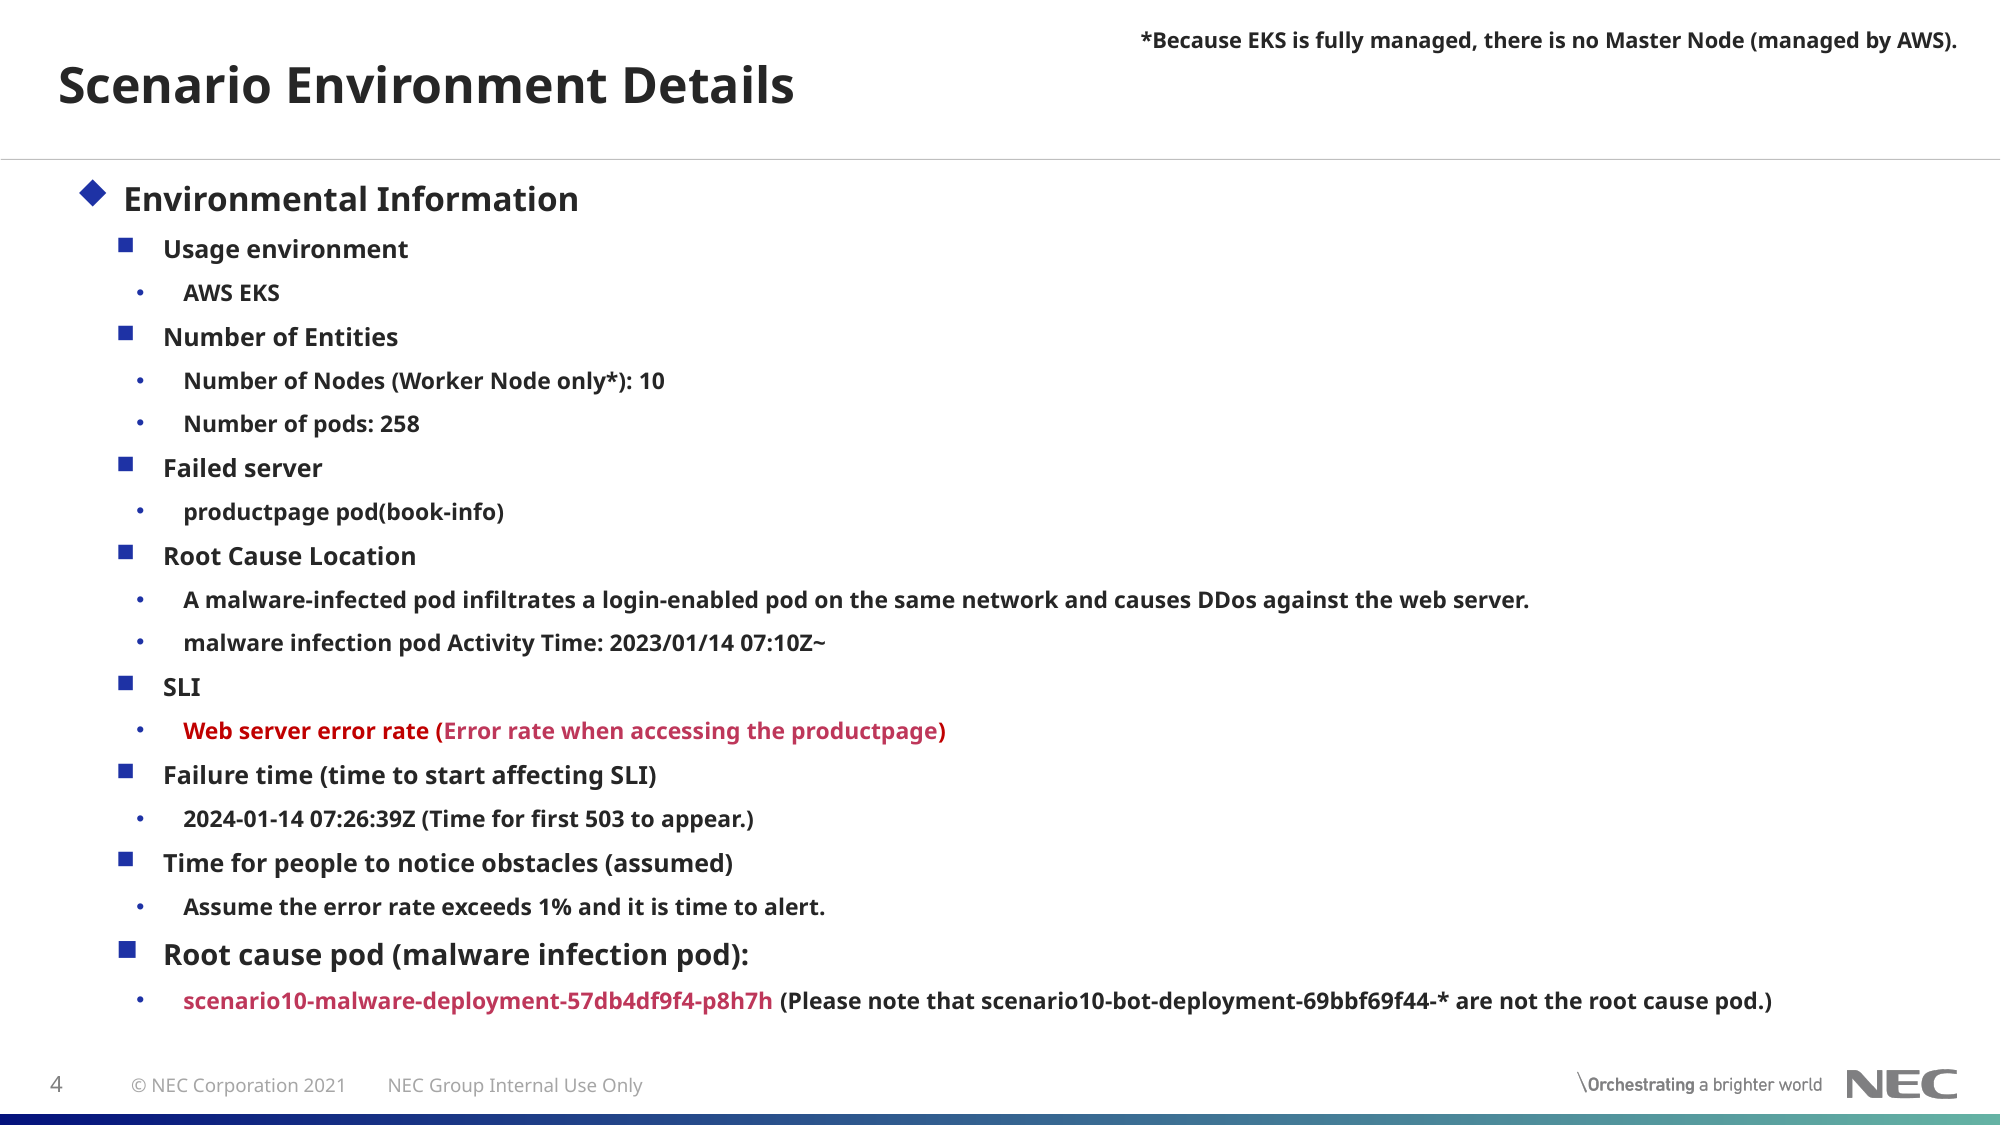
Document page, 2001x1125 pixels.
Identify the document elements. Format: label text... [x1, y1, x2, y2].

picture [0, 0, 2001, 1125]
title Scenario Environment Details [43, 33, 1957, 135]
text_box Environmental Information Usage environment AWS EKS Number of Entities Number of Nodes (Worker Node only*): 10 Number of pods: 258 Failed server productpage pod(book-info) Root Cause Location A malware-infected pod infiltrates a login-enabled pod on the same network and causes DDos against the web server. malware infection pod Activity Time: 2023/01/14 07:10Z~ SLI Web server error rate (Error rate when accessing the productpage) Failure time (time to start affecting SLI) 2024-01-14 07:26:39Z (Time for first 503 to appear.) Time for people to notice obstacles (assumed) Assume the error rate exceeds 1% and it is time to alert. Root cause pod (malware infection pod): scenario10-malware-deployment-57db4df9f4-p8h7h (Please note that scenario10-bot-deployment-69bbf69f44-* are not the root cause pod.) [43, 166, 1957, 1012]
text_box *Because EKS is fully managed, there is no Master Node (managed by AWS). [1125, 19, 1974, 61]
